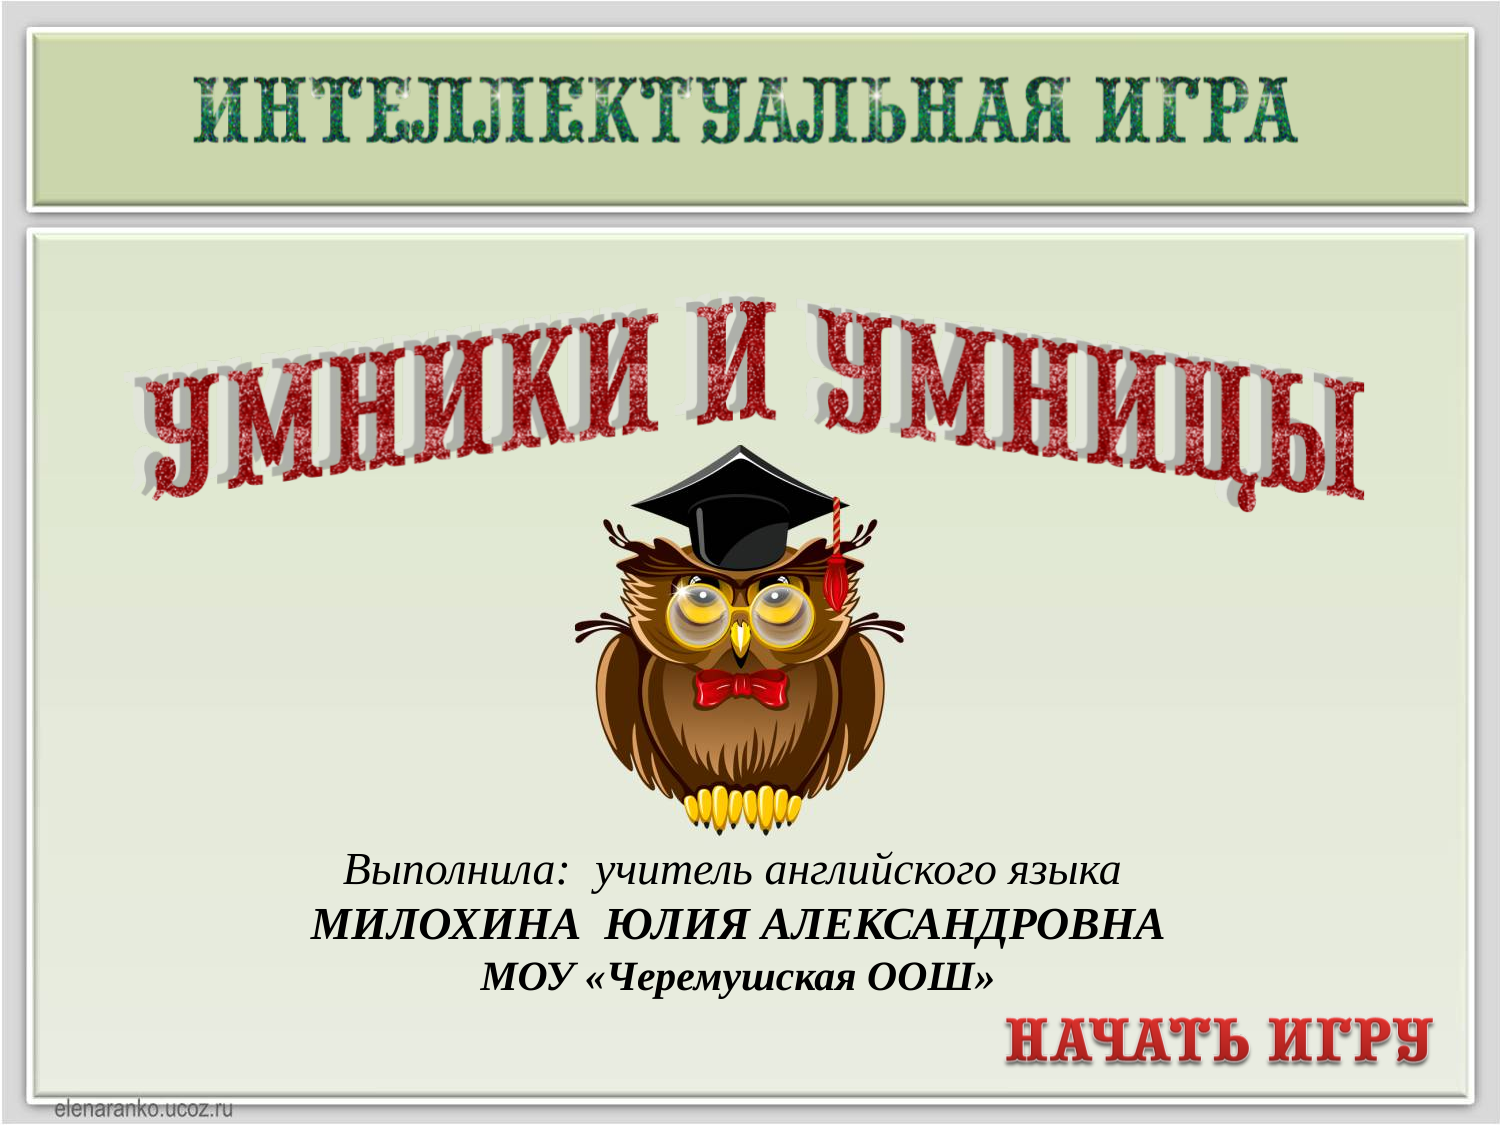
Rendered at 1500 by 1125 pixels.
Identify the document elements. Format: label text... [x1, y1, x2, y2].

picture [0, 0, 1500, 1125]
text_box Выполнила: учитель английского языка МИЛОХИНА ЮЛИЯ АЛЕКСАНДРОВНА МОУ «Черемушская ООШ» [35, 826, 1442, 1007]
